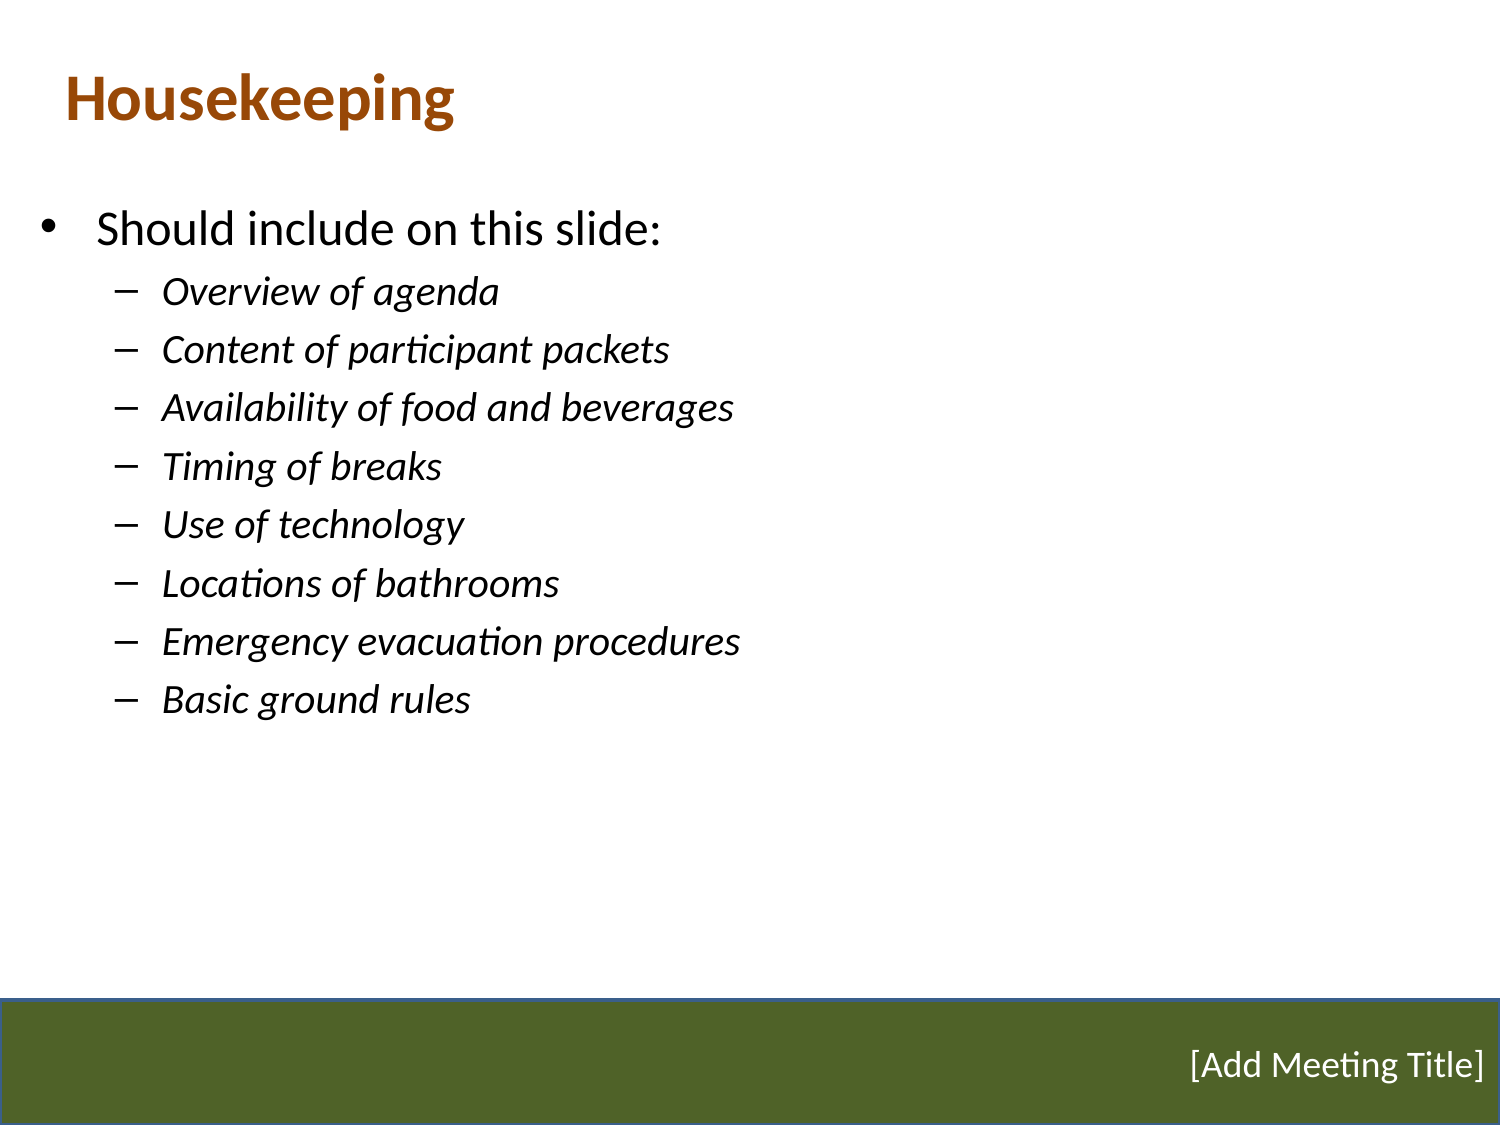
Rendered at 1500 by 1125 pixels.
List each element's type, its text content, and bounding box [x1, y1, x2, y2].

list Should include on this slide: Overview of agenda Content of participant packets Availability of food and beverages Timing of breaks Use of technology Locations of bathrooms Emergency evacuation procedures Basic ground rules [24, 187, 763, 825]
title Housekeeping [50, 0, 1400, 188]
text_box [Add Meeting Title] [0, 998, 1500, 1125]
